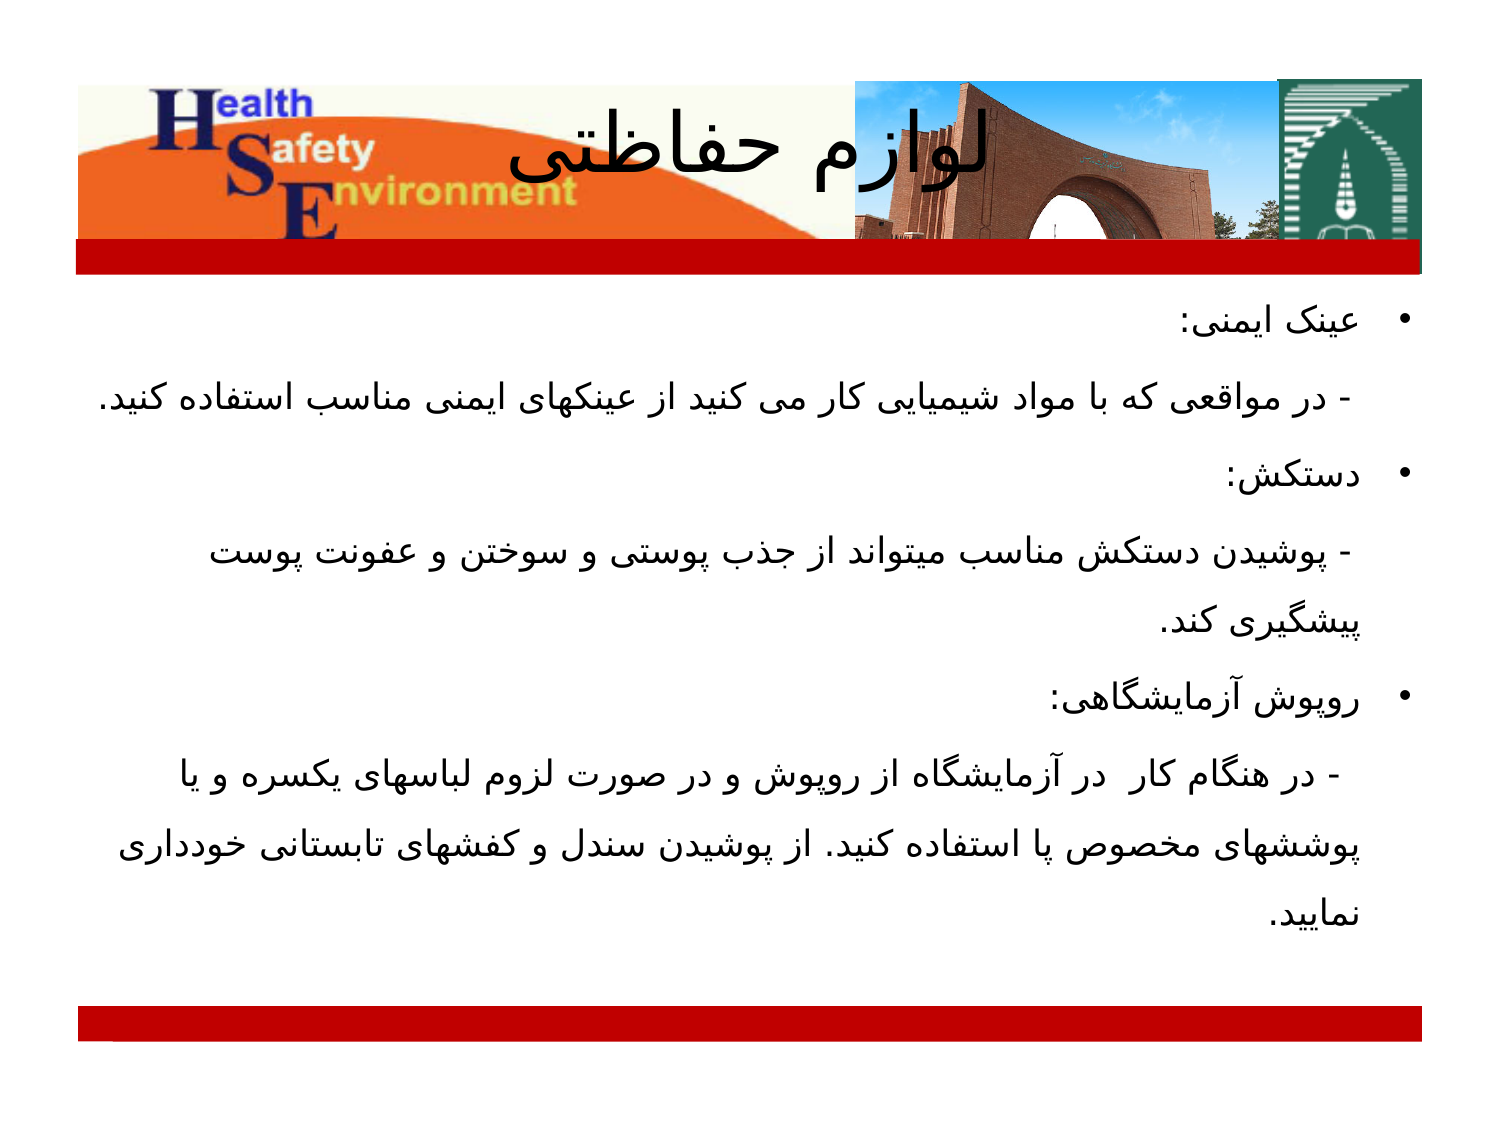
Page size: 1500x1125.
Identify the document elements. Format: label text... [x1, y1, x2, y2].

title لوازم حفاظتی [75, 45, 1425, 233]
picture [78, 233, 1422, 262]
list عینک ایمنی: - در مواقعی که با مواد شیمیایی کار می کنید از عینکهای ایمنی مناسب استفاده کنید. دستکش: - پوشیدن دستکش مناسب میتواند از جذب پوستی و سوختن و عفونت پوست پیشگیری کند. روپوش آزمایشگاهی: - در هنگام کار در آزمایشگاه از روپوش و در صورت لزوم لباسهای یکسره و یا پوششهای مخصوص پا استفاده کنید. از پوشیدن سندل و کفشهای تابستانی خودداری نمایید. [75, 262, 1425, 1005]
